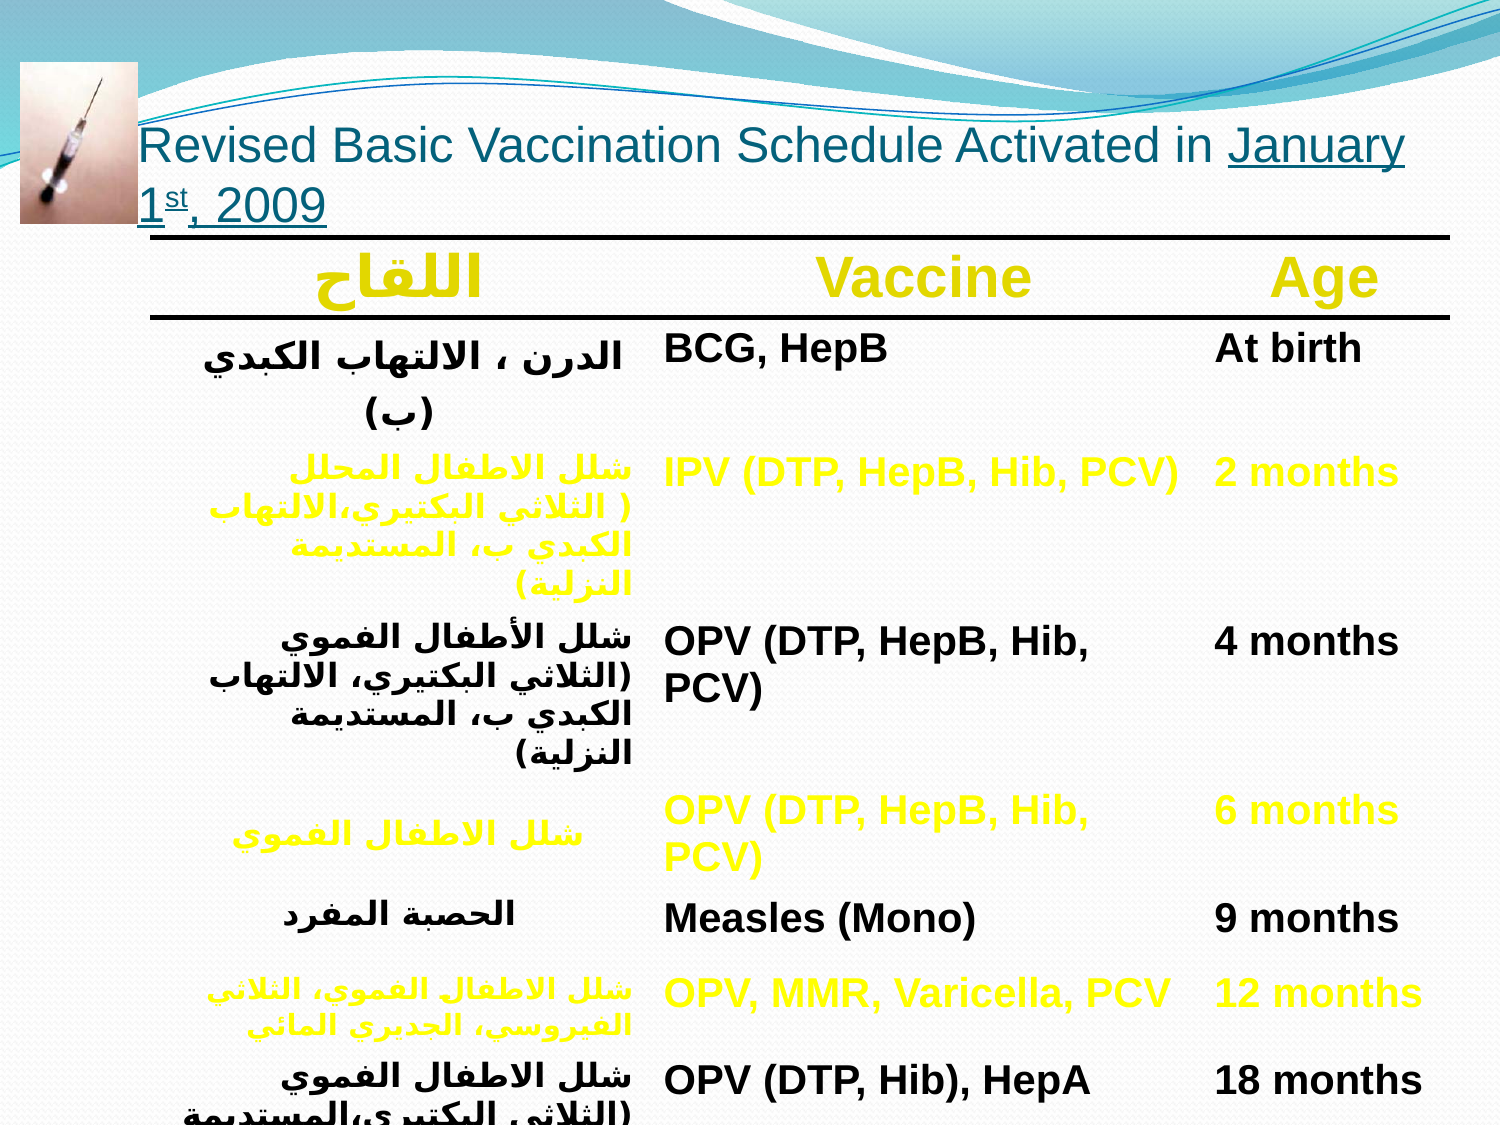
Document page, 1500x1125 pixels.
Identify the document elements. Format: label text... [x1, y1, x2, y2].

table_cell BCG, HepB [648, 320, 1199, 441]
table_cell 2 months [1199, 441, 1450, 611]
table_cell الحصبة المفرد [150, 888, 648, 962]
table_cell OPV (DTP, HepB, Hib, PCV) [648, 780, 1199, 888]
table_cell 12 months [1199, 962, 1450, 1050]
table_cell شلل الأطفال الفموي (الثلاثي البكتيري، الالتهاب الكبدي ب، المستديمة النزلية) [150, 611, 648, 780]
table_cell IPV (DTP, HepB, Hib, PCV) [648, 441, 1199, 611]
table_cell Measles (Mono) [648, 888, 1199, 962]
table_cell الدرن ، الالتهاب الكبدي (ب) [150, 320, 648, 441]
table_cell OPV (DTP, Hib), HepA [648, 1050, 1199, 1125]
table_header اللقاح [150, 240, 648, 315]
table_cell OPV (DTP, HepB, Hib, PCV) [648, 611, 1199, 780]
table_cell شلل الاطفال الفموي (الثلاثي البكتيري،المستديمة النزلية) ، الالتهاب الكبدي(أ) [150, 1050, 648, 1125]
table_cell 6 months [1199, 780, 1450, 888]
table_cell شلل الاطفال المحلل ( الثلاثي البكتيري،الالتهاب الكبدي ب، المستديمة النزلية) [150, 441, 648, 611]
table_header Vaccine [648, 240, 1199, 315]
table_cell OPV, MMR, Varicella, PCV [648, 962, 1199, 1050]
table_cell شلل الاطفال الفموي، الثلاثي الفيروسي، الجديري المائي [150, 962, 648, 1050]
title Revised Basic Vaccination Schedule Activated in January 1st, 2009 [137, 45, 1463, 233]
table_cell شلل الاطفال الفموي [150, 780, 648, 888]
table_cell 18 months [1199, 1050, 1450, 1125]
table_cell 9 months [1199, 888, 1450, 962]
table_cell At birth [1199, 320, 1450, 441]
table_header Age [1199, 240, 1450, 315]
picture [20, 62, 137, 224]
table_cell 4 months [1199, 611, 1450, 780]
